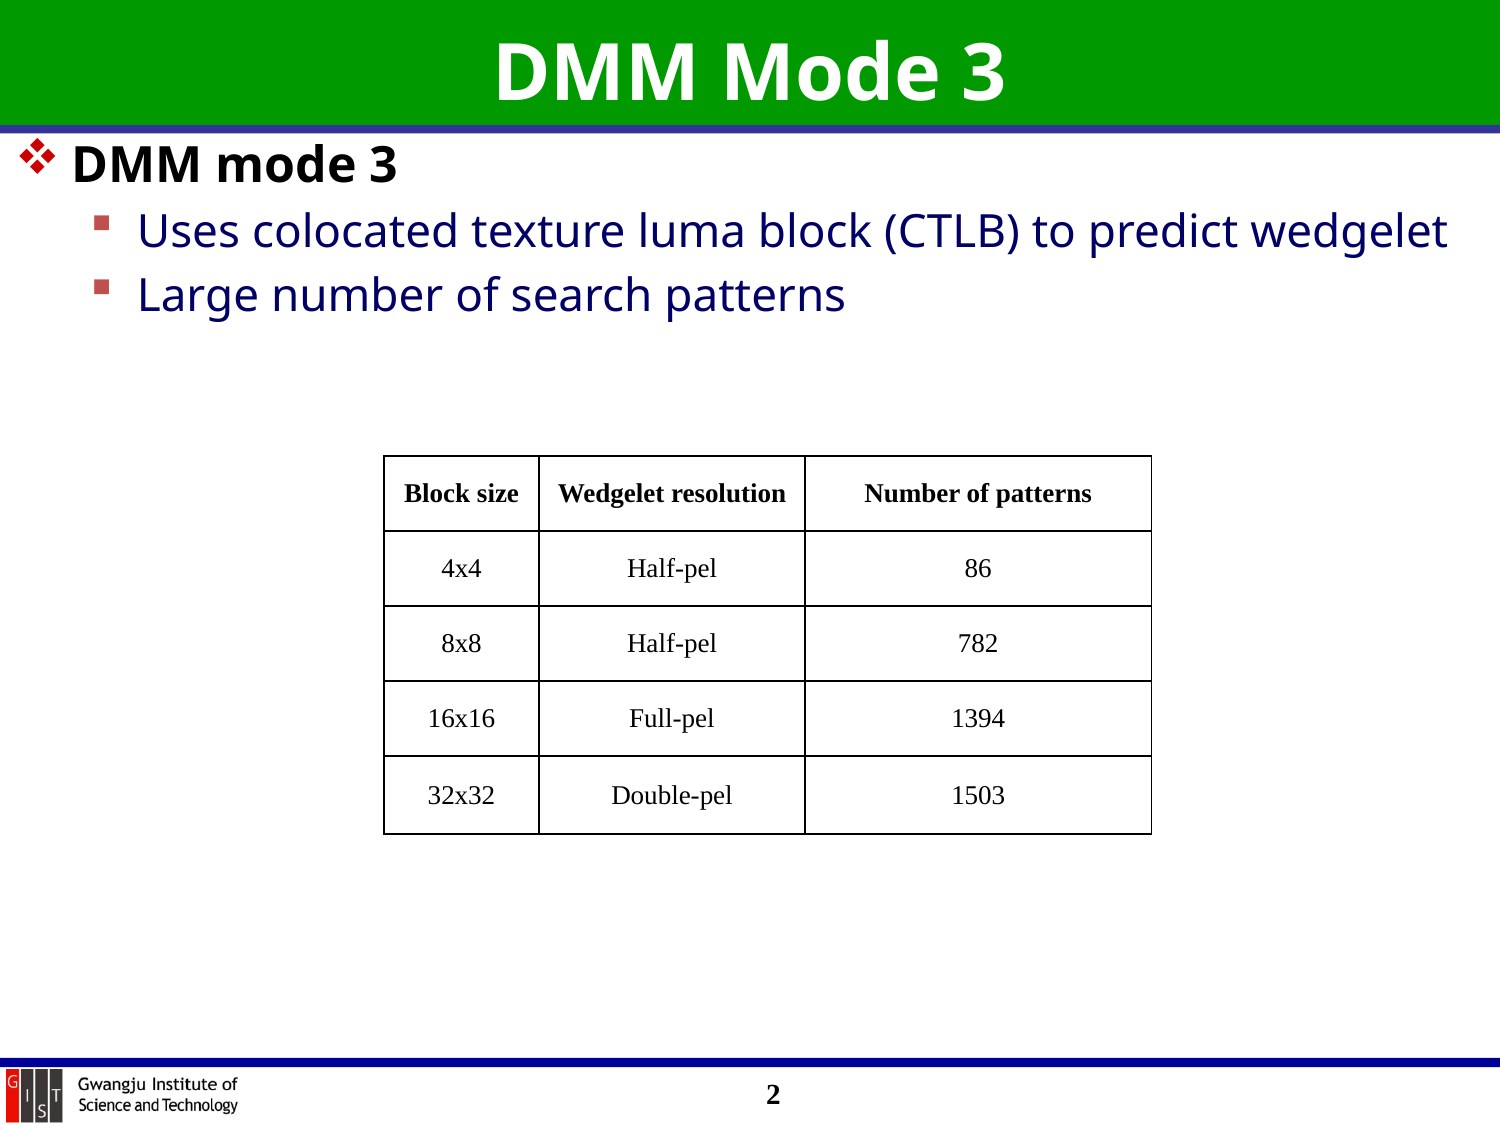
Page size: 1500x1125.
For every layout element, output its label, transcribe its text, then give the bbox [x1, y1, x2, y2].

table_cell 16x16 [385, 682, 538, 755]
table_header Wedgelet resolution [540, 457, 804, 530]
table_cell 782 [806, 607, 1151, 680]
table_cell Full-pel [540, 682, 804, 755]
table_header Number of patterns [806, 457, 1151, 530]
title DMM Mode 3 [0, 12, 1500, 123]
table_cell Double-pel [540, 757, 804, 833]
table_cell 32x32 [385, 757, 538, 833]
table_cell 1503 [806, 757, 1151, 833]
table_header Block size [385, 457, 538, 530]
table_cell Half-pel [540, 607, 804, 680]
table_cell 86 [806, 532, 1151, 605]
slide_number 2 [598, 1063, 949, 1123]
list DMM mode 3 Uses colocated texture luma block (CTLB) to predict wedgelet Large number of search patterns [0, 123, 1500, 1039]
table_cell Half-pel [540, 532, 804, 605]
table_cell 1394 [806, 682, 1151, 755]
table_cell 4x4 [385, 532, 538, 605]
picture [6, 1069, 238, 1123]
table_cell 8x8 [385, 607, 538, 680]
